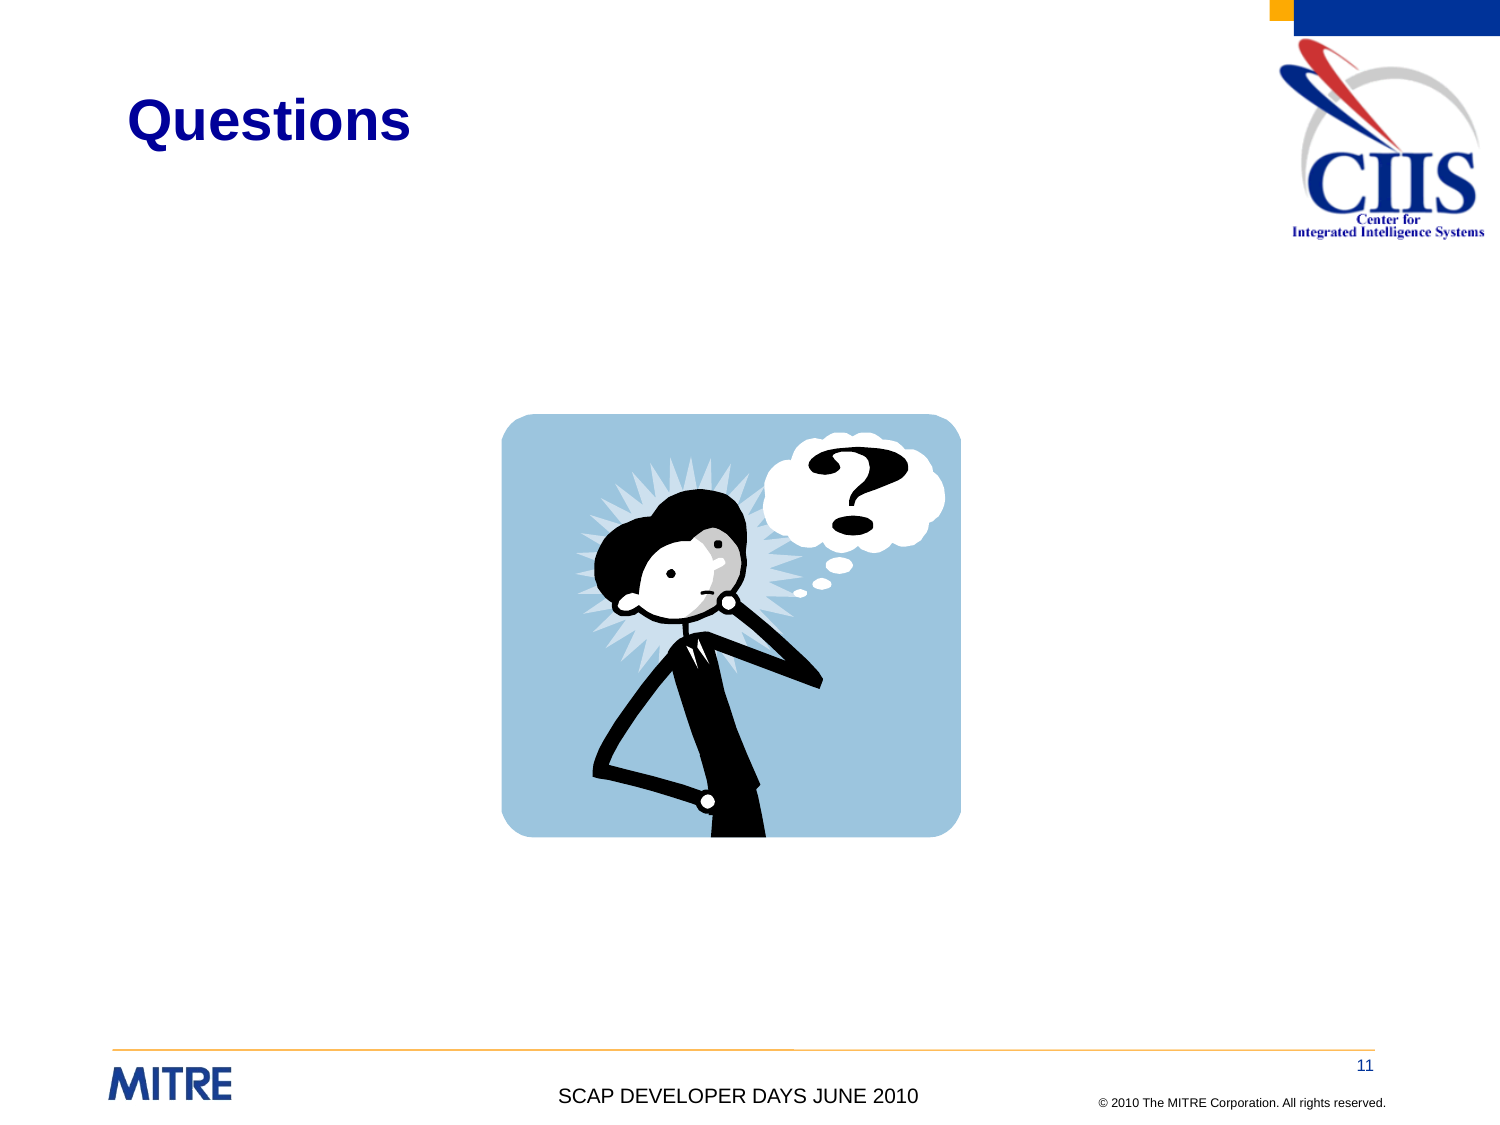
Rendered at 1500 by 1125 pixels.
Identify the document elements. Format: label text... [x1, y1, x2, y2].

title Questions [112, 45, 1375, 200]
picture [103, 1064, 236, 1106]
picture [1275, 37, 1500, 241]
slide_number 11 [1301, 1049, 1390, 1076]
picture [499, 412, 963, 840]
